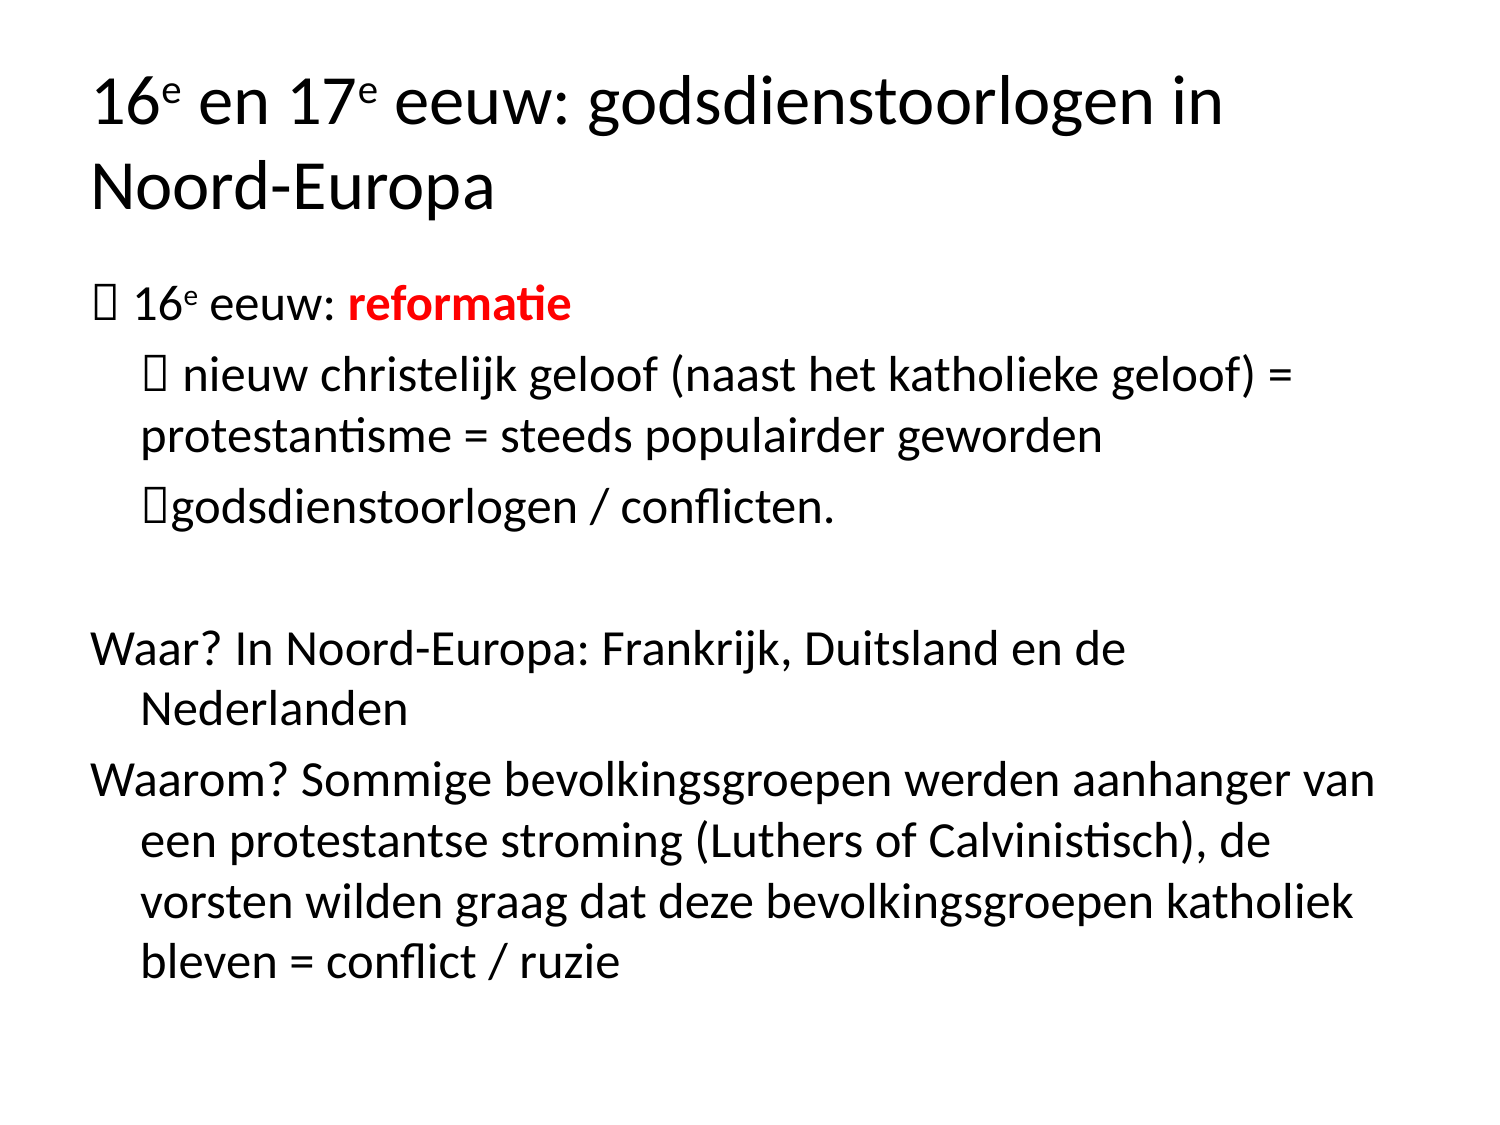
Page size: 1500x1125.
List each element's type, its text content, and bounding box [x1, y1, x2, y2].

list  16e eeuw: reformatie  nieuw christelijk geloof (naast het katholieke geloof) = protestantisme = steeds populairder geworden godsdienstoorlogen / conflicten. Waar? In Noord-Europa: Frankrijk, Duitsland en de Nederlanden Waarom? Sommige bevolkingsgroepen werden aanhanger van een protestantse stroming (Luthers of Calvinistisch), de vorsten wilden graag dat deze bevolkingsgroepen katholiek bleven = conflict / ruzie [75, 262, 1425, 1005]
title 16e en 17e eeuw: godsdienstoorlogen in Noord-Europa [75, 45, 1425, 233]
